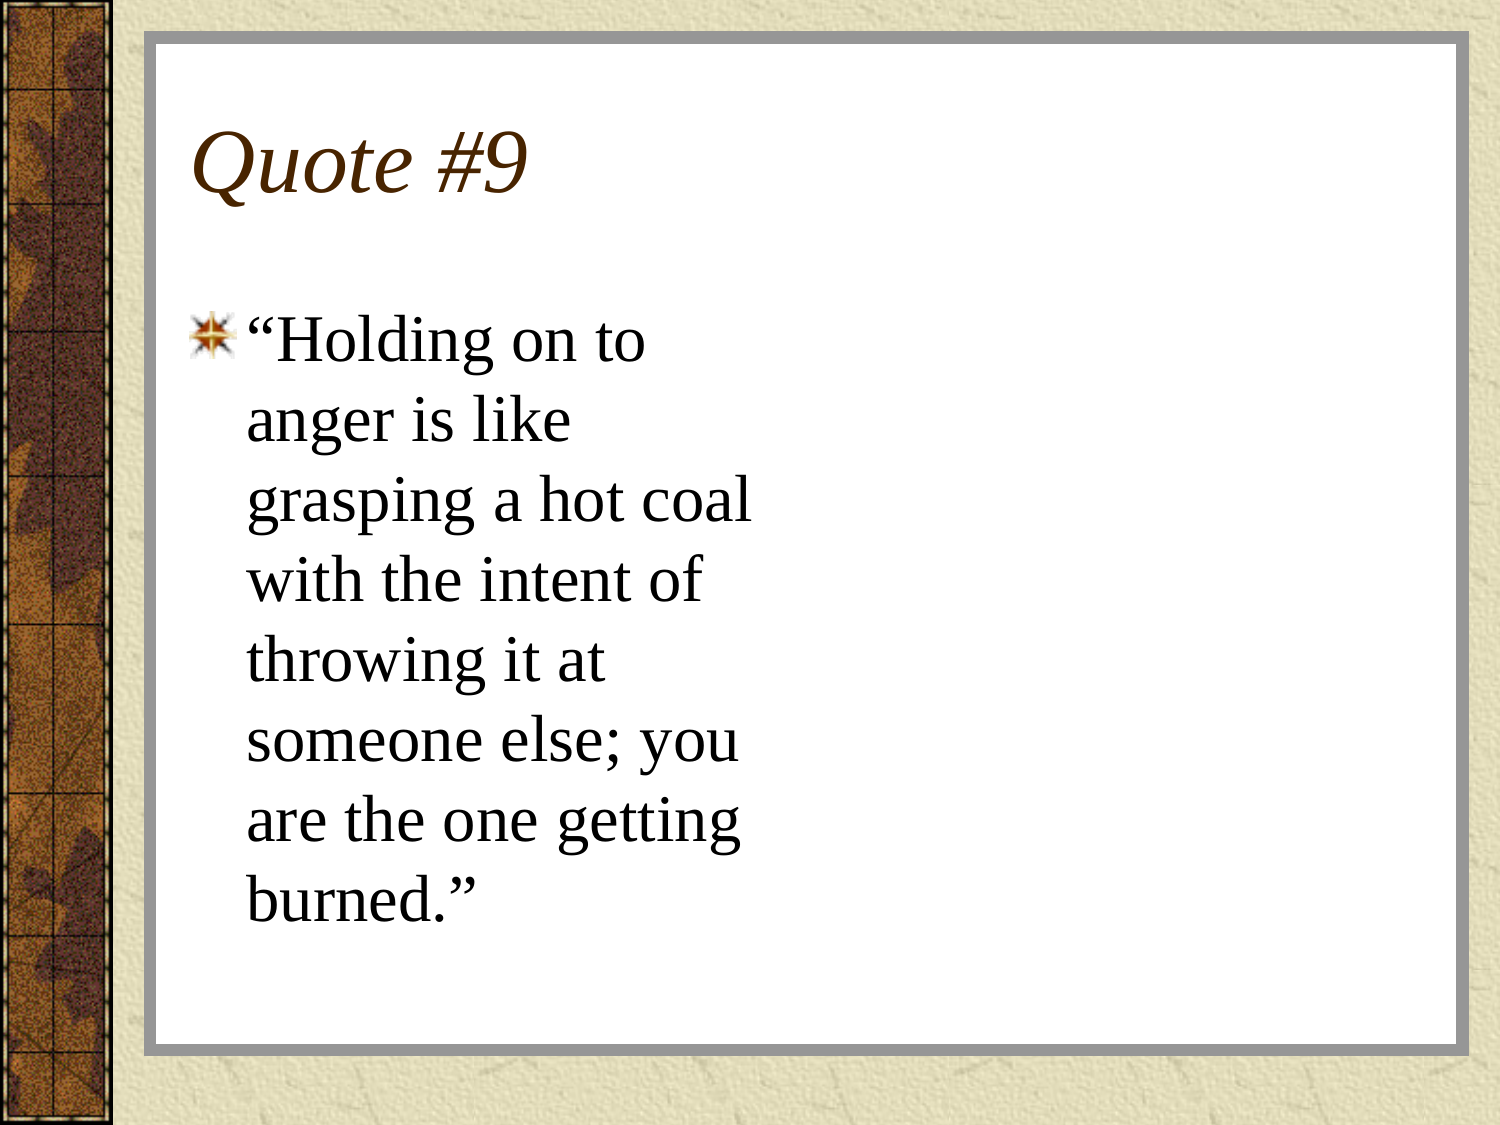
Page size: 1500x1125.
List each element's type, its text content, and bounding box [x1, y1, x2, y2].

list “Holding on to anger is like grasping a hot coal with the intent of throwing it at someone else; you are the one getting burned.” [174, 287, 800, 963]
picture [0, 0, 1500, 1125]
title Quote #9 [174, 62, 1450, 250]
